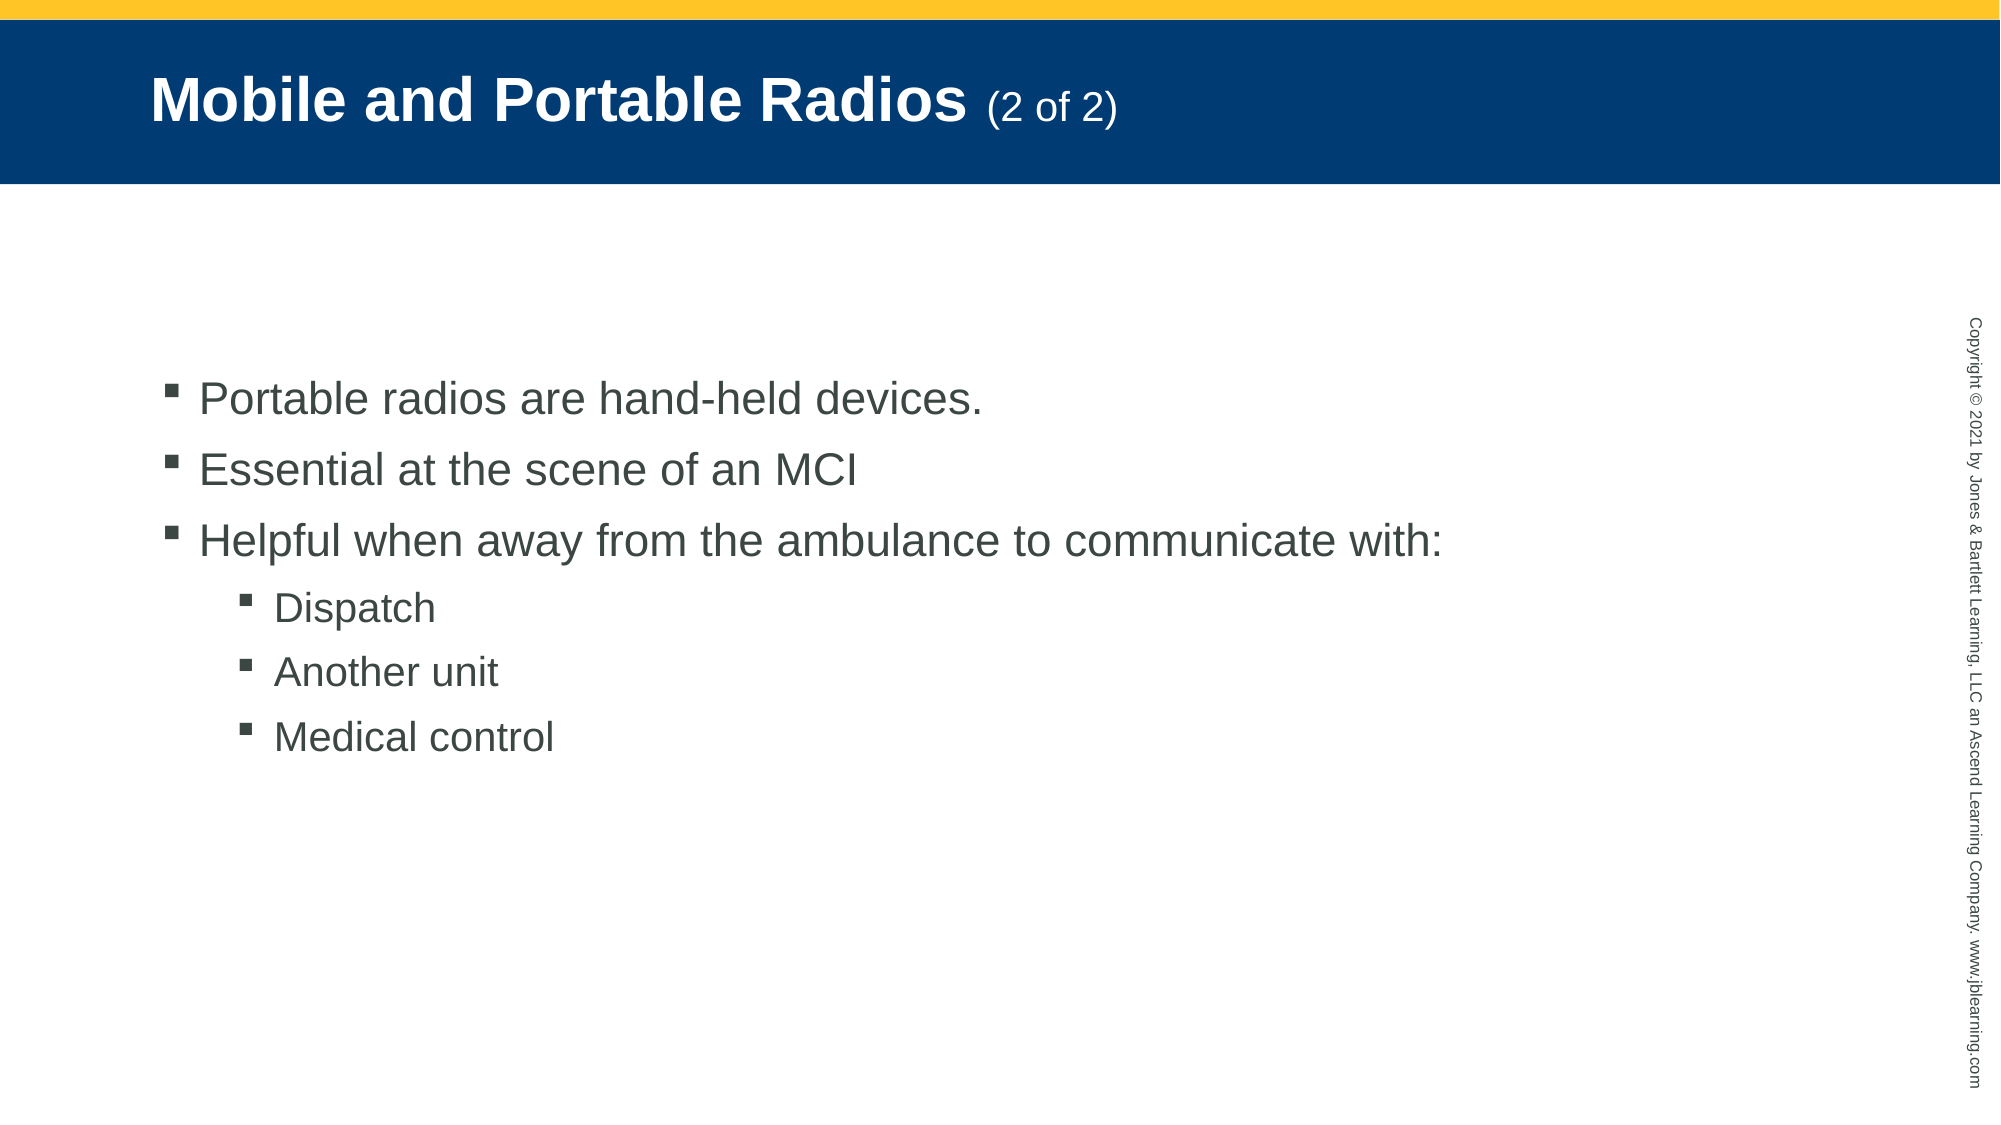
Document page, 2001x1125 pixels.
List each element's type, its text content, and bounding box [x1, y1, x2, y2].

title Mobile and Portable Radios (2 of 2) [0, 19, 2000, 185]
list Portable radios are hand-held devices. Essential at the scene of an MCI Helpful when away from the ambulance to communicate with: Dispatch Another unit Medical control [146, 361, 1859, 1016]
